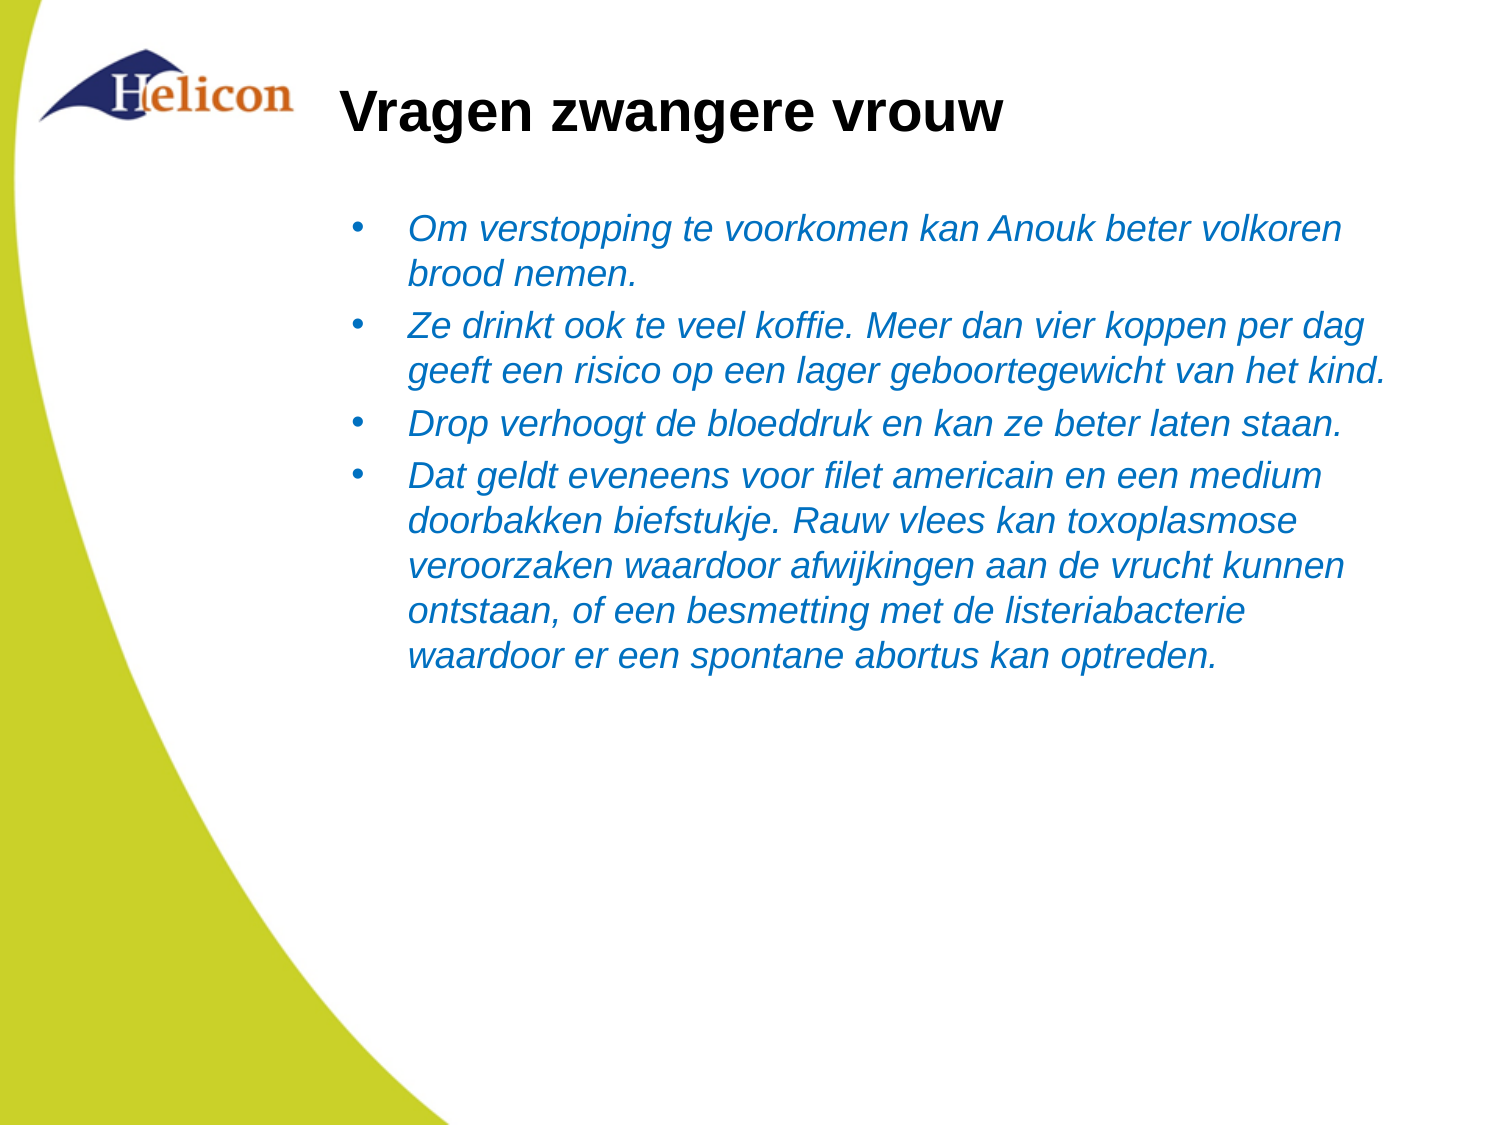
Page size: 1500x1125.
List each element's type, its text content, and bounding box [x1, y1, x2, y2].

list Om verstopping te voorkomen kan Anouk beter volkoren brood nemen. Ze drinkt ook te veel koffie. Meer dan vier koppen per dag geeft een risico op een lager geboortegewicht van het kind. Drop verhoogt de bloeddruk en kan ze beter laten staan. Dat geldt eveneens voor filet americain en een medium doorbakken biefstukje. Rauw vlees kan toxoplasmose veroorzaken waardoor afwijkingen aan de vrucht kunnen ontstaan, of een besmetting met de listeriabacterie waardoor er een spontane abortus kan optreden. [336, 196, 1425, 1005]
title Vragen zwangere vrouw [324, 54, 1415, 161]
picture [0, 0, 1500, 1125]
